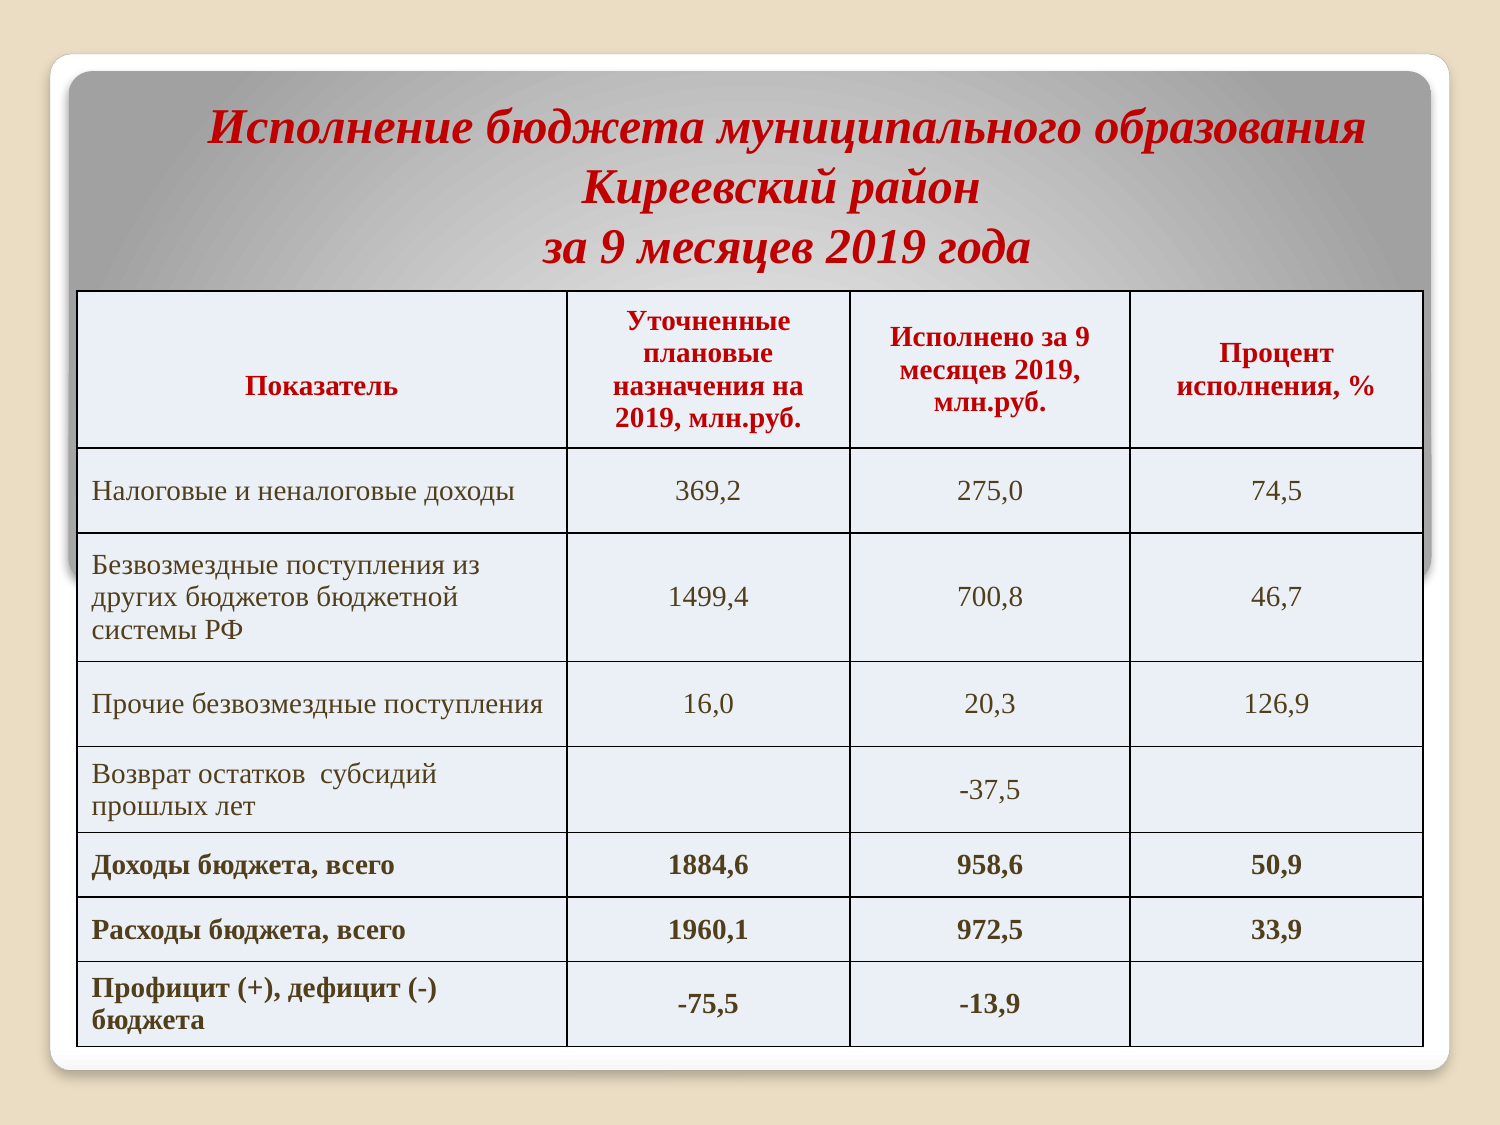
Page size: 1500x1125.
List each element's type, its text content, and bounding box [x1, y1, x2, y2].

table_cell Безвозмездные поступления из других бюджетов бюджетной системы РФ [78, 534, 566, 661]
table_cell 1960,1 [568, 898, 849, 961]
table_cell 46,7 [1131, 534, 1422, 661]
table_cell 33,9 [1131, 898, 1422, 961]
table_cell 275,0 [851, 449, 1129, 532]
table_cell [568, 747, 849, 832]
table_cell [1131, 747, 1422, 832]
table_cell Прочие безвозмездные поступления [78, 662, 566, 746]
table_cell [1131, 962, 1422, 1046]
table_cell 50,9 [1131, 833, 1422, 896]
table_cell 369,2 [568, 449, 849, 532]
table_header Процент исполнения, % [1131, 292, 1422, 447]
table_cell 1499,4 [568, 534, 849, 661]
table_cell 958,6 [851, 833, 1129, 896]
table_cell 1884,6 [568, 833, 849, 896]
table_cell 20,3 [851, 662, 1129, 746]
table_cell -37,5 [851, 747, 1129, 832]
table_header Исполнено за 9 месяцев 2019, млн.руб. [851, 292, 1129, 447]
table_cell 126,9 [1131, 662, 1422, 746]
table_cell 972,5 [851, 898, 1129, 961]
table_cell 74,5 [1131, 449, 1422, 532]
table_cell Расходы бюджета, всего [78, 898, 566, 961]
table_cell -13,9 [851, 962, 1129, 1046]
table_cell -75,5 [568, 962, 849, 1046]
table_header Показатель [78, 292, 566, 447]
table_cell 16,0 [568, 662, 849, 746]
table_header Уточненные плановые назначения на 2019, млн.руб. [568, 292, 849, 447]
title Исполнение бюджета муниципального образования Киреевский район за 9 месяцев 2019 года [175, 101, 1399, 282]
table_cell Налоговые и неналоговые доходы [78, 449, 566, 532]
table_cell 700,8 [851, 534, 1129, 661]
table_cell Доходы бюджета, всего [78, 833, 566, 896]
table_cell Возврат остатков субсидий прошлых лет [78, 747, 566, 832]
table_cell Профицит (+), дефицит (-) бюджета [78, 962, 566, 1046]
